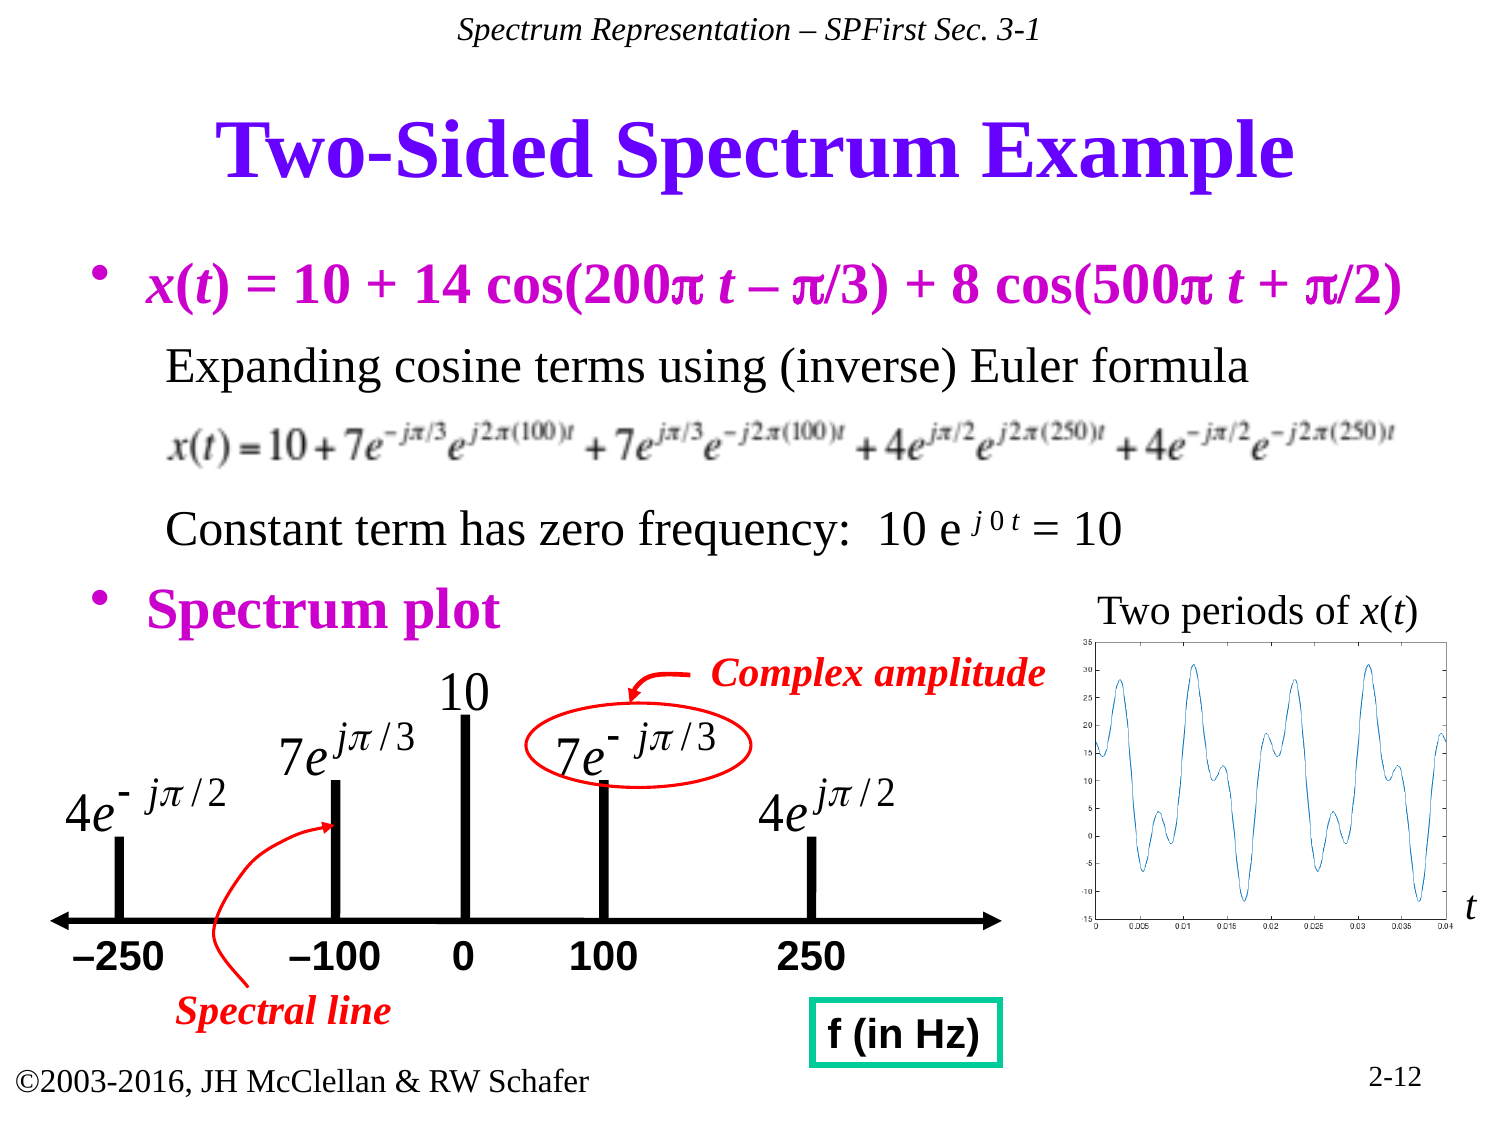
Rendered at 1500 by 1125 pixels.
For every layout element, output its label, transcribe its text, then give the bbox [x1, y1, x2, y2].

text_box Spectrum Representation – SPFirst Sec. 3-1 [0, 0, 1500, 55]
text_box Constant term has zero frequency: 10 e j 0 t = 10 [74, 487, 1438, 563]
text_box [1082, 574, 1488, 941]
title Two-Sided Spectrum Example [75, 55, 1438, 237]
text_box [49, 637, 1070, 1066]
text_box ©2003-2016, JH McClellan & RW Schafer [0, 1052, 638, 1125]
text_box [162, 412, 1403, 476]
text_box Spectrum plot [74, 563, 613, 635]
text_box Expanding cosine terms using (inverse) Euler formula [74, 324, 1438, 413]
slide_number 2-12 [1124, 1049, 1438, 1125]
list x(t) = 10 + 14 cos(200p t – p/3) + 8 cos(500p t + p/2) [75, 237, 1438, 324]
